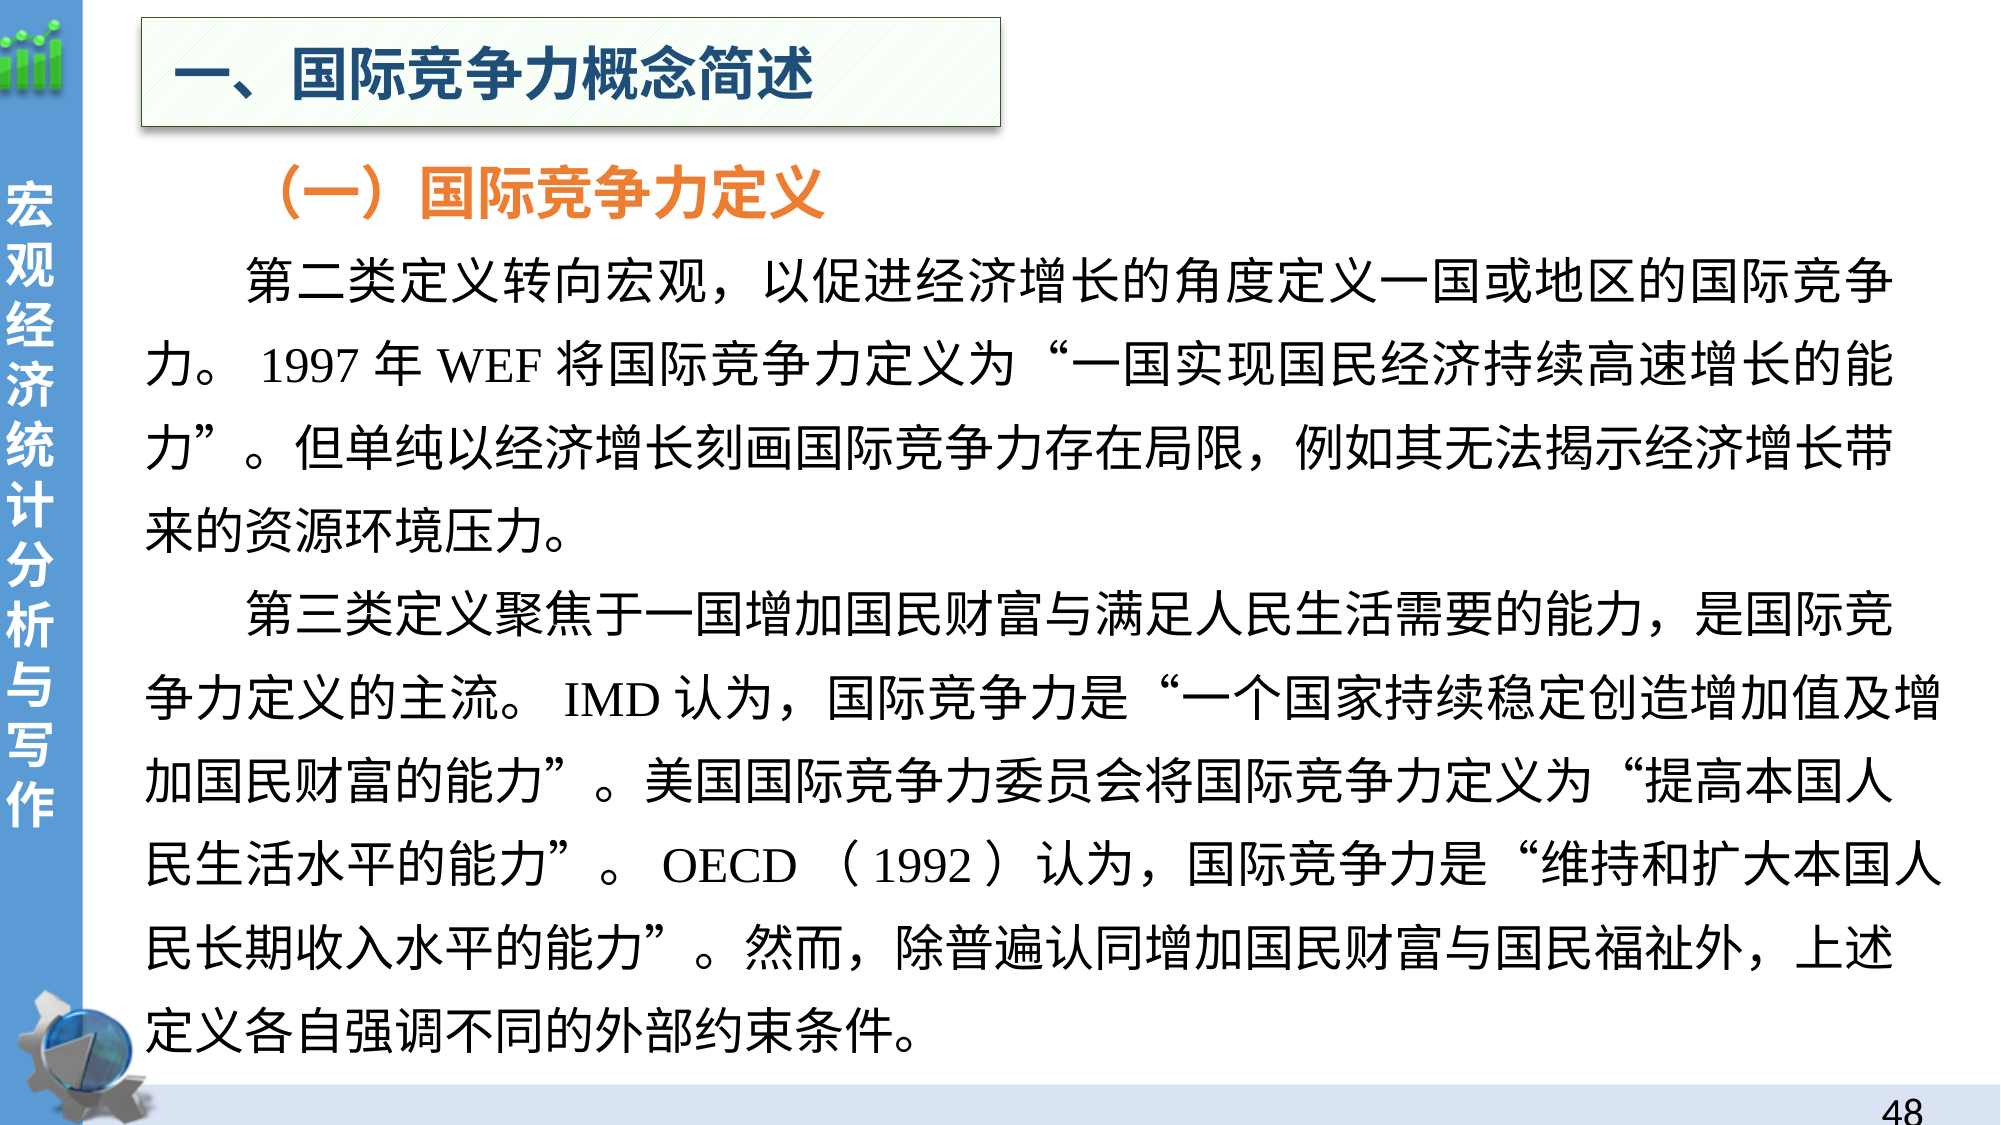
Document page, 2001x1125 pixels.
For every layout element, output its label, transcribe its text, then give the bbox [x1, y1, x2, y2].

picture [0, 0, 2001, 1125]
text_box （一）国际竞争力定义 第二类定义转向宏观，以促进经济增长的角度定义一国或地区的国际竞争力。1997年WEF将国际竞争力定义为“一国实现国民经济持续高速增长的能力”。但单纯以经济增长刻画国际竞争力存在局限，例如其无法揭示经济增长带来的资源环境压力。 第三类定义聚焦于一国增加国民财富与满足人民生活需要的能力，是国际竞争力定义的主流。IMD认为，国际竞争力是“一个国家持续稳定创造增加值及增加国民财富的能力”。美国国际竞争力委员会将国际竞争力定义为“提高本国人民生活水平的能力”。OECD（1992）认为，国际竞争力是“维持和扩大本国人民长期收入水平的能力”。然而，除普遍认同增加国民财富与国民福祉外，上述定义各自强调不同的外部约束条件。 [105, 141, 1934, 1040]
slide_number 47 [1786, 1085, 1940, 1125]
text_box 一、国际竞争力概念简述 [141, 17, 1000, 127]
